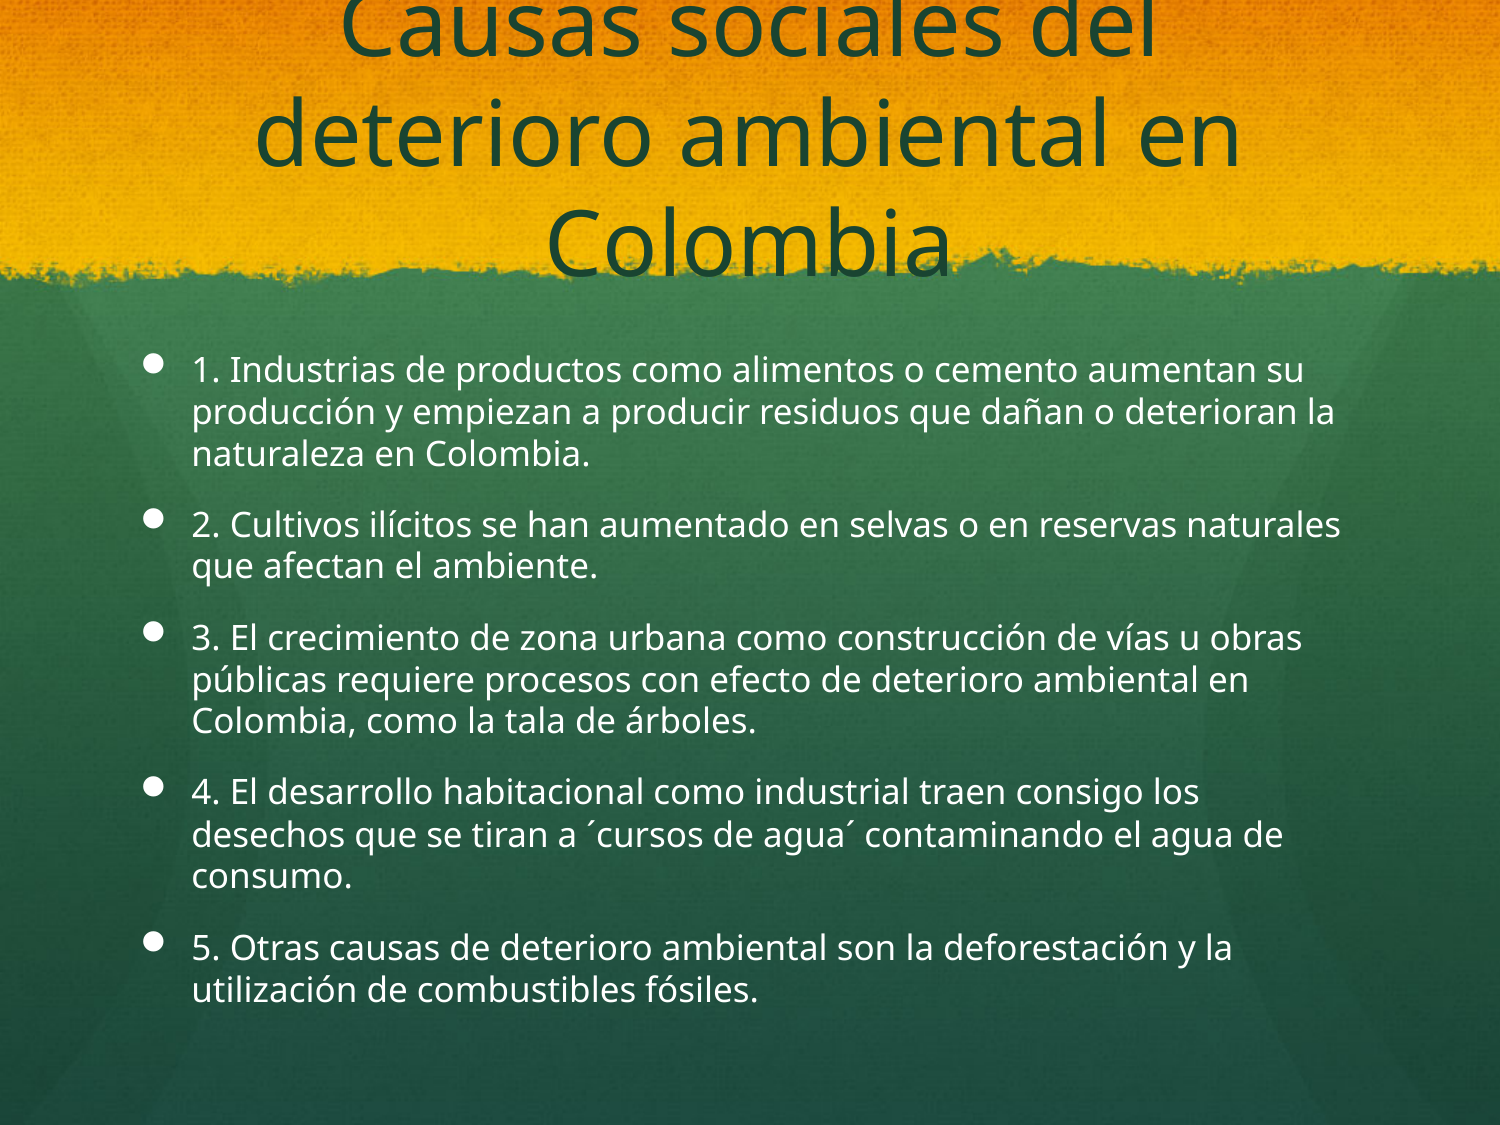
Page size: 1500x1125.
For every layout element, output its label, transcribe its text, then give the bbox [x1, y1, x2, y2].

list 1. Industrias de productos como alimentos o cemento aumentan su producción y empiezan a producir residuos que dañan o deterioran la naturaleza en Colombia. 2. Cultivos ilícitos se han aumentado en selvas o en reservas naturales que afectan el ambiente. 3. El crecimiento de zona urbana como construcción de vías u obras públicas requiere procesos con efecto de deterioro ambiental en Colombia, como la tala de árboles. 4. El desarrollo habitacional como industrial traen consigo los desechos que se tiran a ´cursos de agua´ contaminando el agua de consumo. 5. Otras causas de deterioro ambiental son la deforestación y la utilización de combustibles fósiles. [125, 339, 1375, 1026]
picture [0, 0, 1500, 1125]
title Causas sociales del deterioro ambiental en Colombia [125, 13, 1375, 246]
